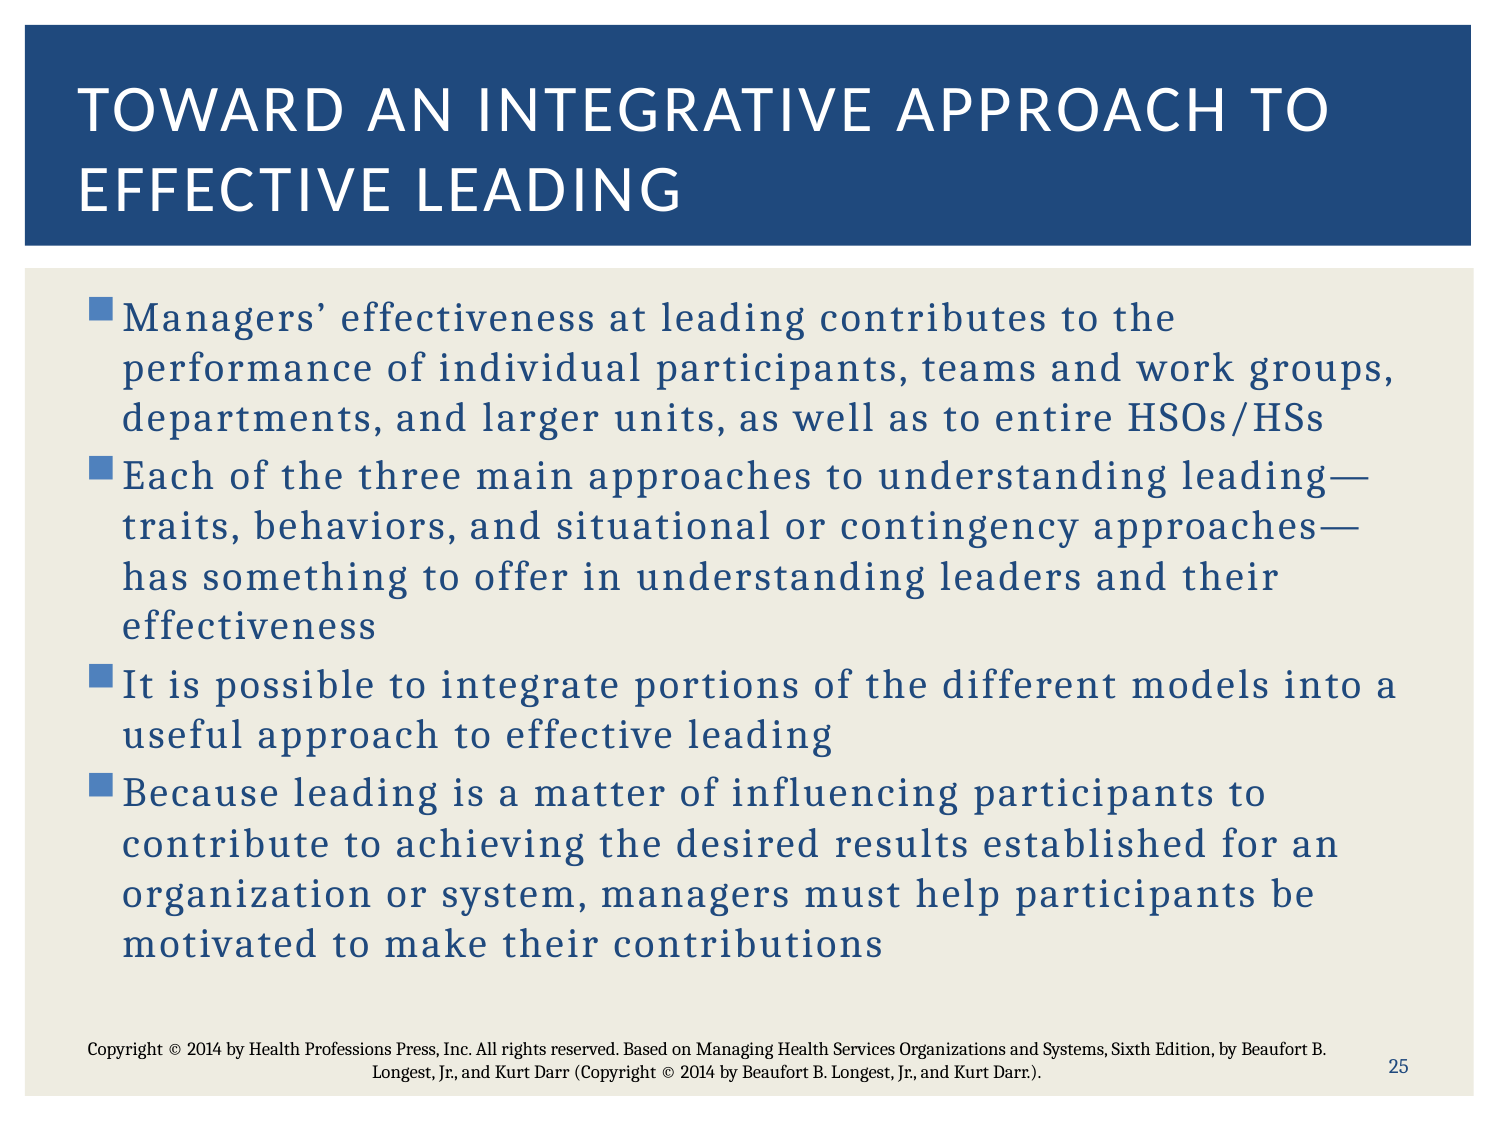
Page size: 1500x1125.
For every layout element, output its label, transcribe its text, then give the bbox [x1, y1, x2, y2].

list Managers’ effectiveness at leading contributes to the performance of individual participants, teams and work groups, departments, and larger units, as well as to entire HSOs/HSs Each of the three main approaches to understanding leading—traits, behaviors, and situational or contingency approaches—has something to offer in understanding leaders and their effectiveness It is possible to integrate portions of the different models into a useful approach to effective leading Because leading is a matter of influencing participants to contribute to achieving the desired results established for an organization or system, managers must help participants be motivated to make their contributions [62, 281, 1442, 1005]
slide_number 25 [1349, 1041, 1448, 1089]
title Toward an Integrative Approach to Effective Leading [62, 58, 1438, 232]
